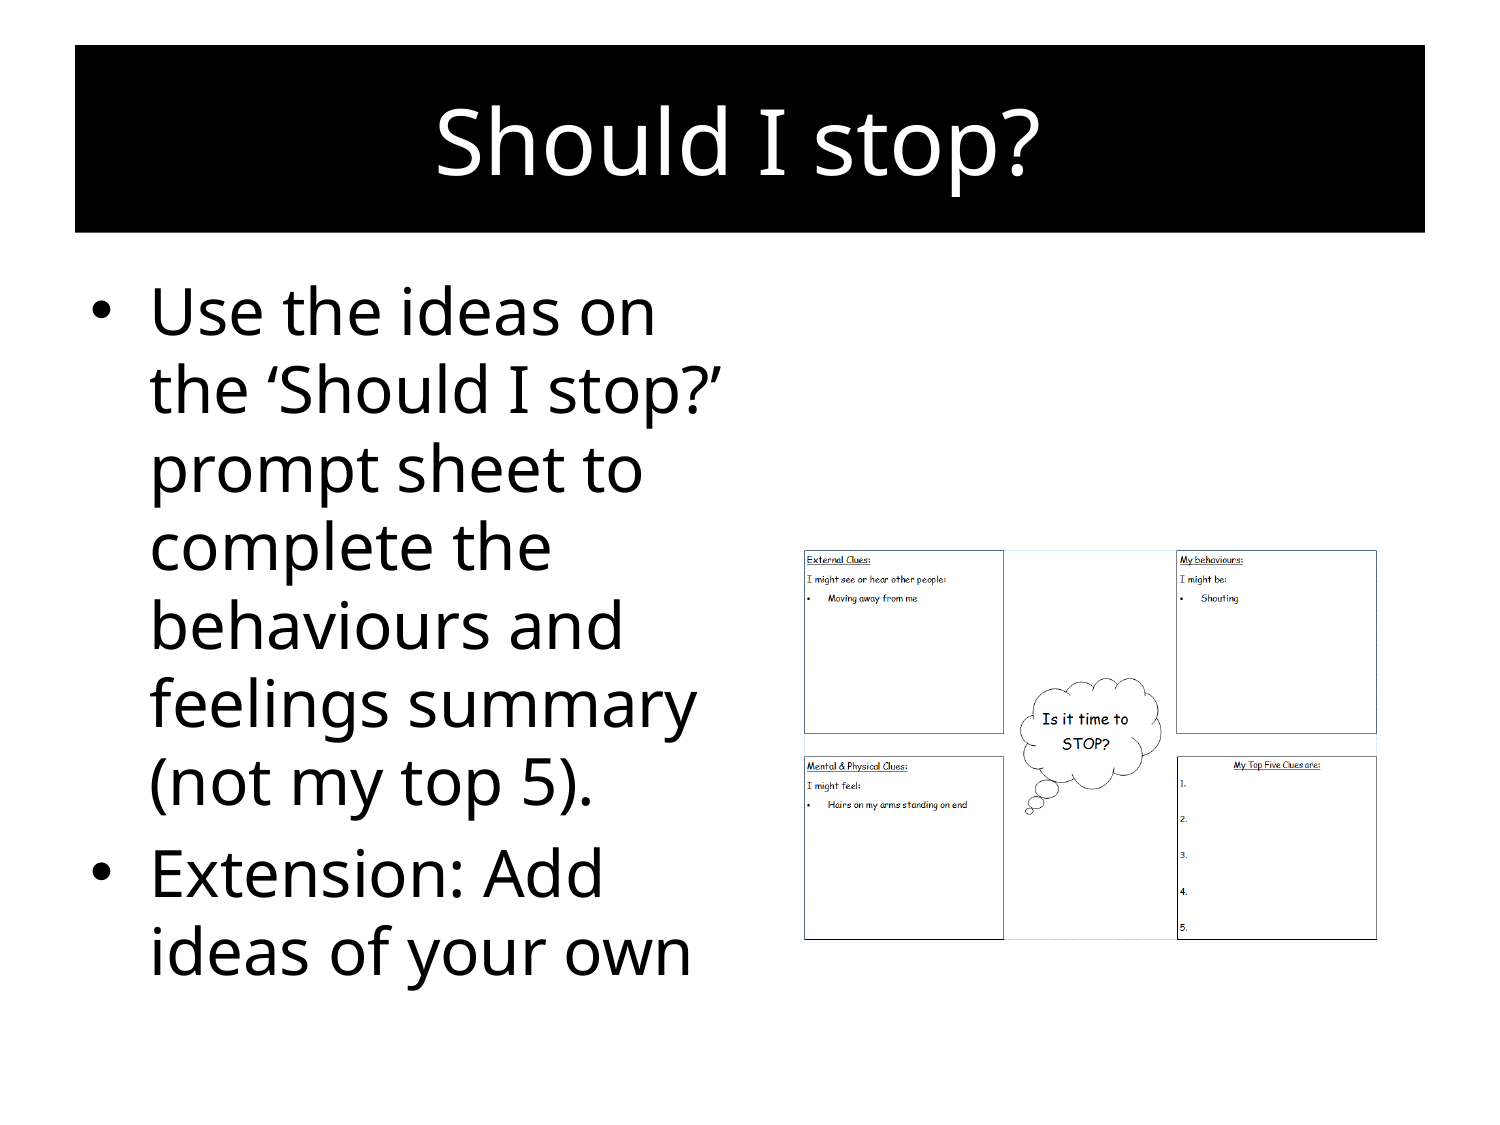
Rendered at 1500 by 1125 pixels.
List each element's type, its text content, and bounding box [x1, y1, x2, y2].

picture [796, 538, 1393, 948]
list Use the ideas on the ‘Should I stop?’ prompt sheet to complete the behaviours and feelings summary (not my top 5). Extension: Add ideas of your own [75, 262, 739, 1005]
title Should I stop? [75, 45, 1425, 233]
